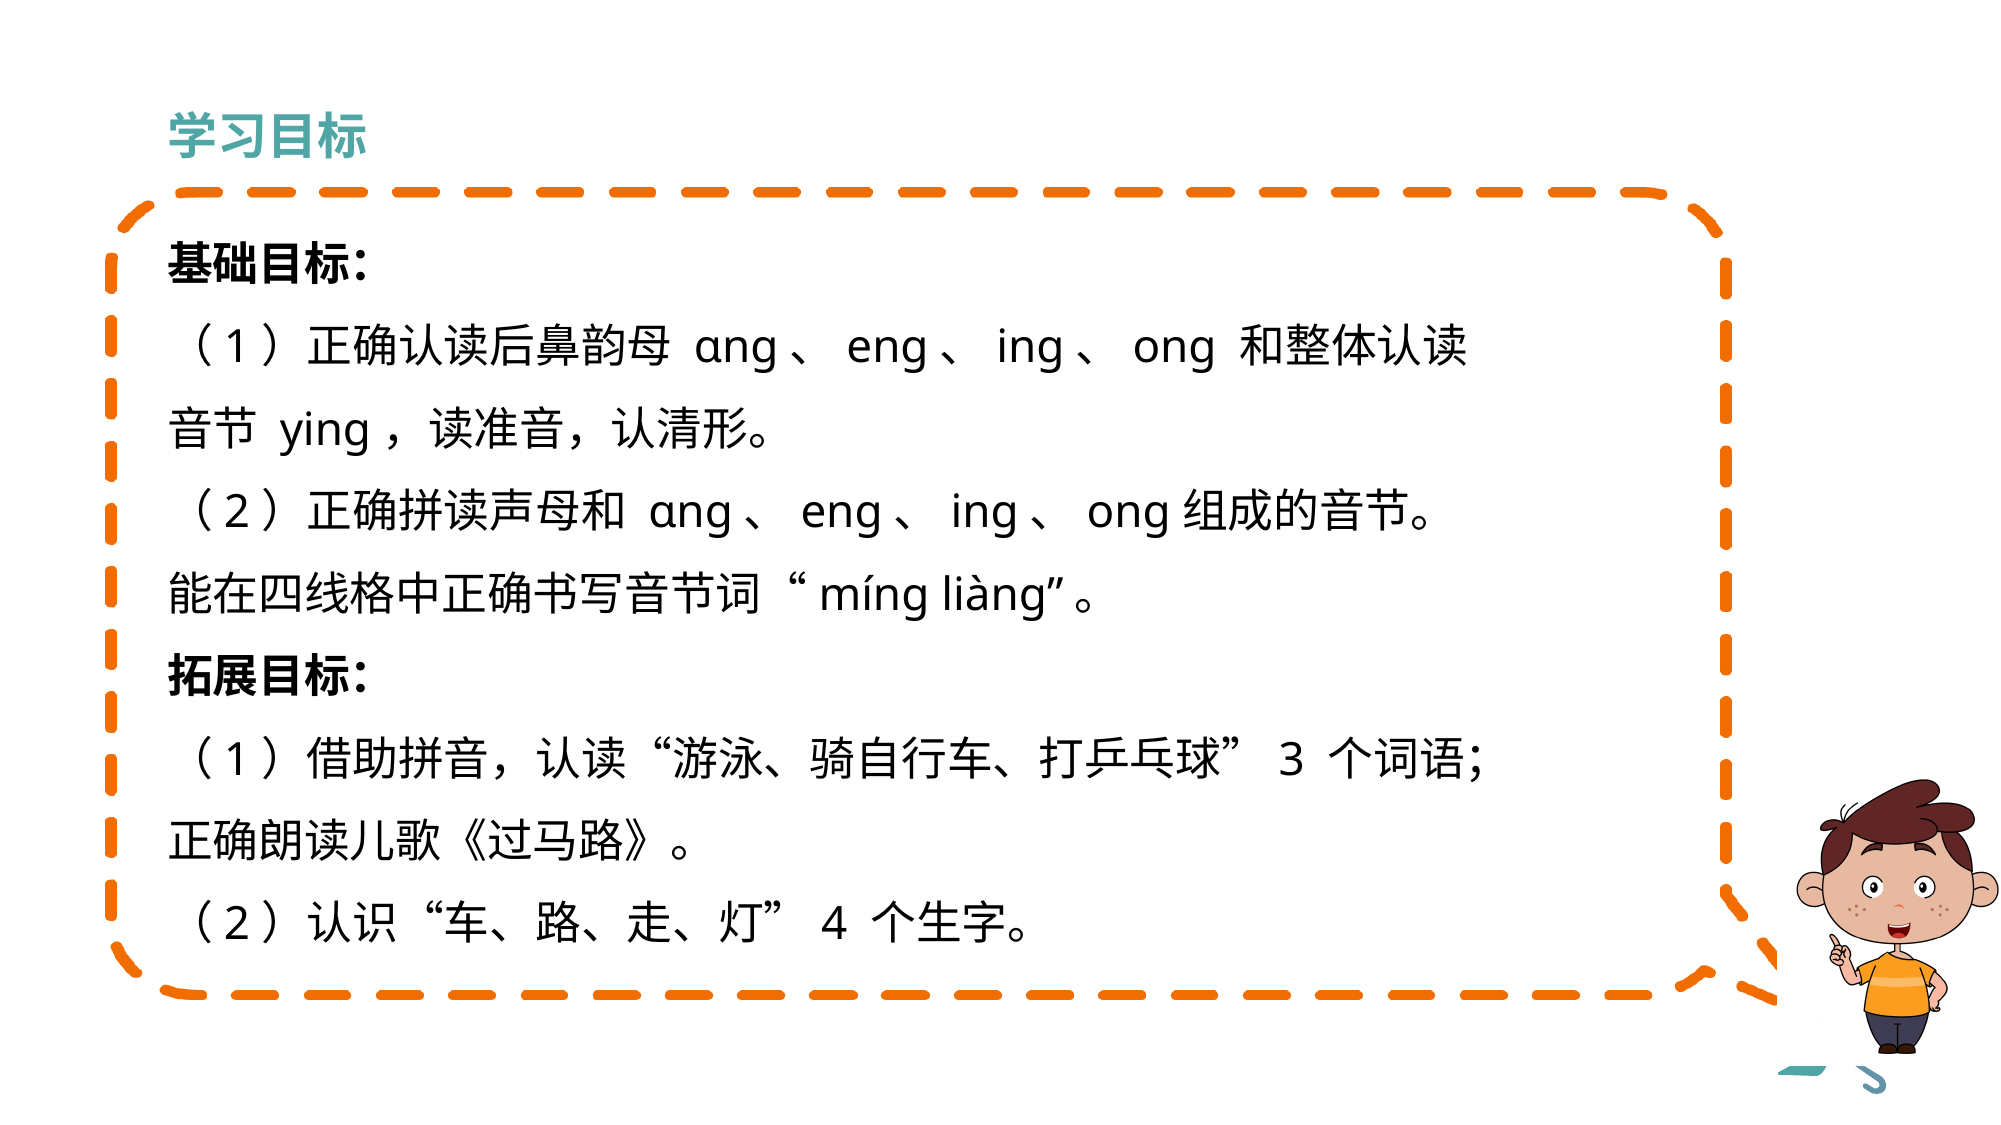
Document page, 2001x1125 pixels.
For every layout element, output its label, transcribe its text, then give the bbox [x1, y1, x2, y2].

text_box 学习目标 [152, 97, 383, 172]
picture [104, 186, 2000, 1066]
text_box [1811, 1066, 1974, 1125]
